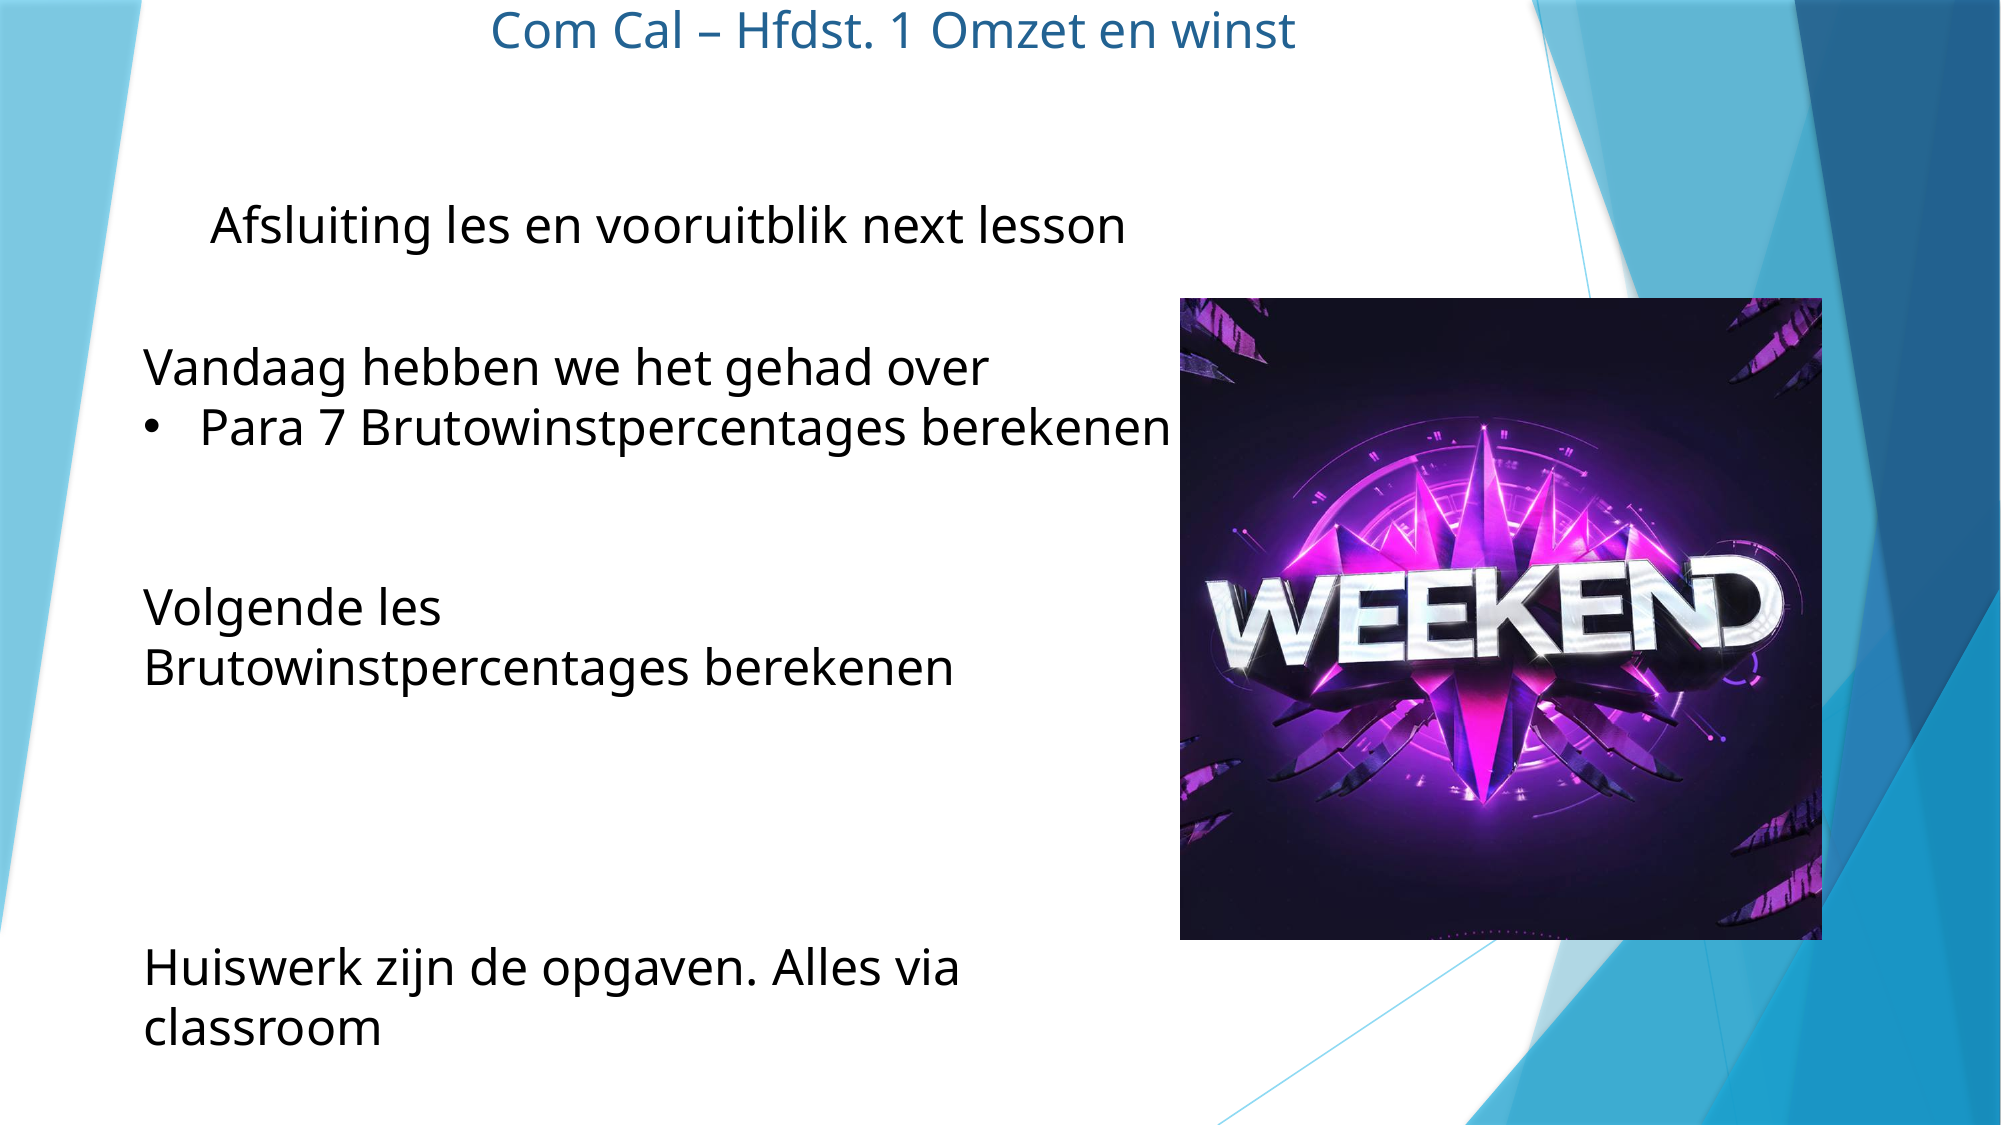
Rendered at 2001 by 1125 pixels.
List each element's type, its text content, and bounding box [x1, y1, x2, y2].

text_box Com Cal – Hfdst. 1 Omzet en winst [9, 0, 1778, 66]
picture [1180, 297, 1823, 941]
text_box Vandaag hebben we het gehad over Para 7 Brutowinstpercentages berekenen Volgende les Brutowinstpercentages berekenen Huiswerk zijn de opgaven. Alles via classroom [128, 327, 1214, 1063]
text_box Afsluiting les en vooruitblik next lesson [195, 186, 1282, 262]
